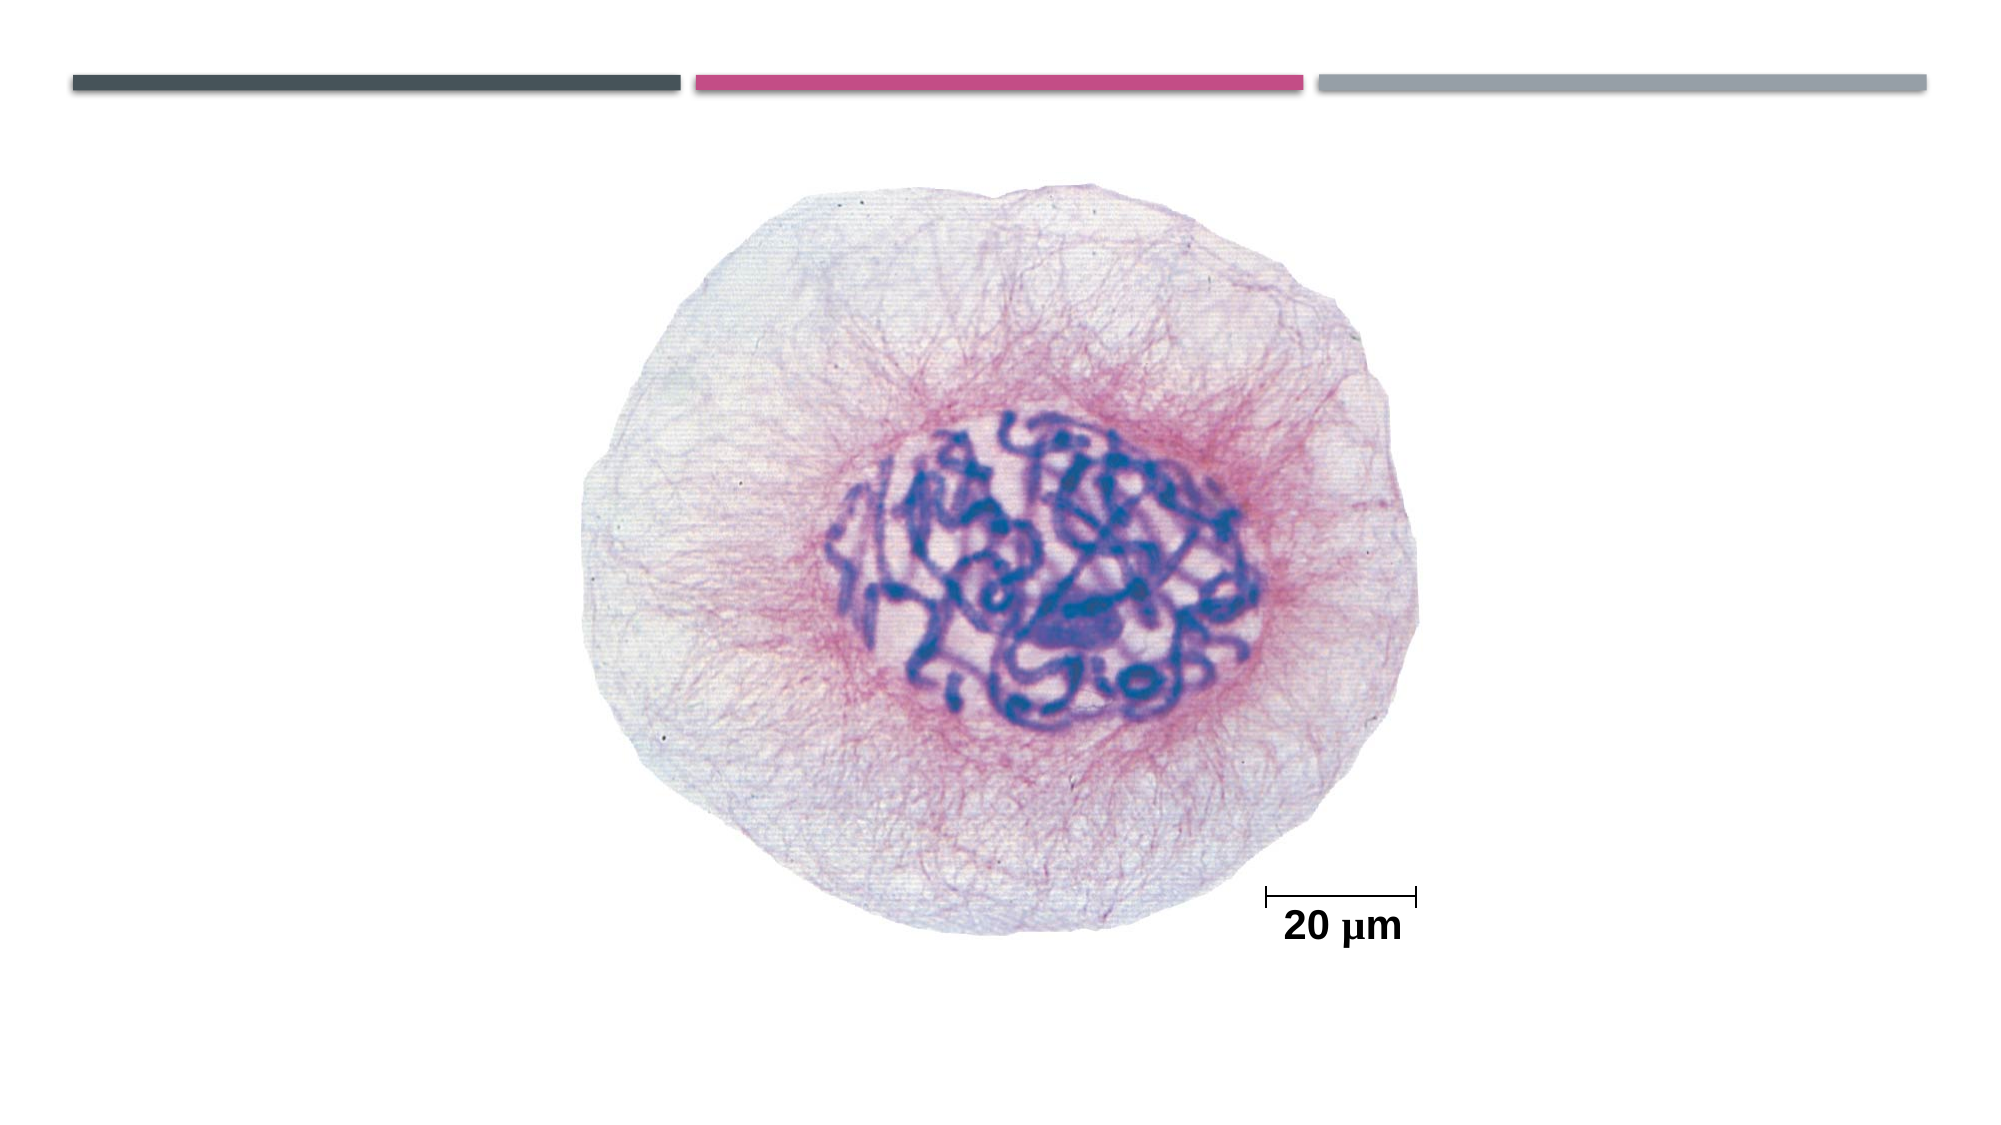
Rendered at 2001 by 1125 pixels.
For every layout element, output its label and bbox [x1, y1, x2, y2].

text_box [1264, 885, 1417, 909]
picture [574, 171, 1426, 954]
